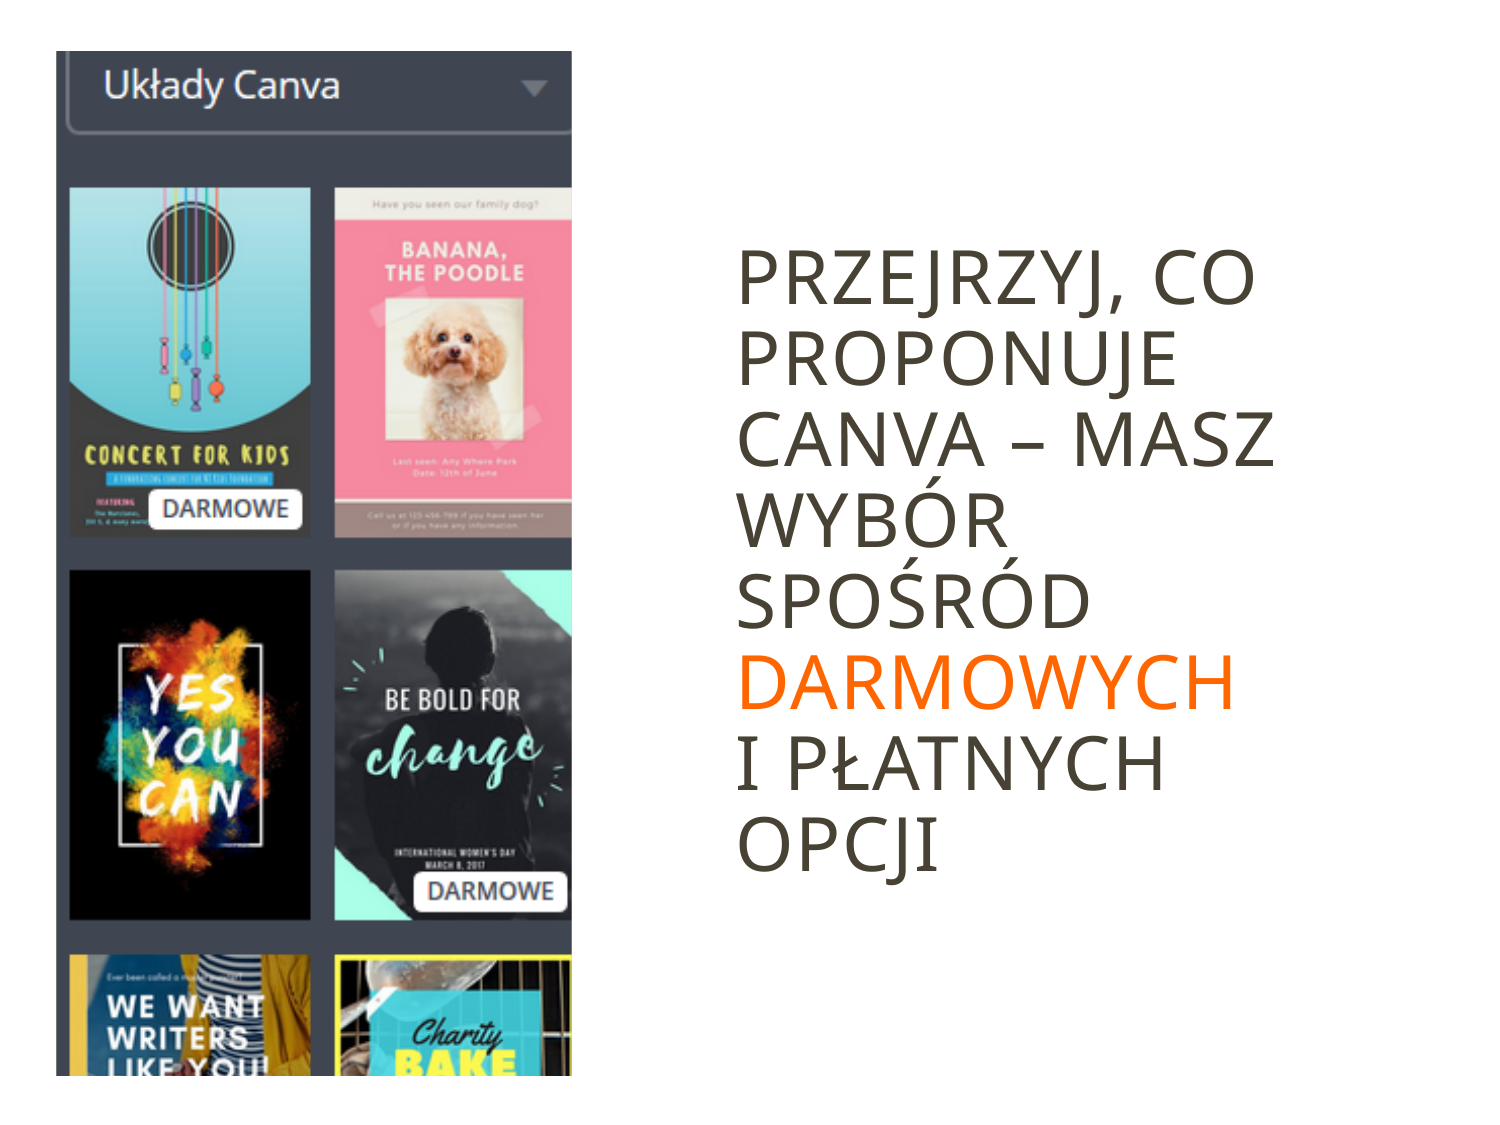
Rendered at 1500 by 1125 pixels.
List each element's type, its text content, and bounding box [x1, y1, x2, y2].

picture [56, 51, 572, 1076]
list Przejrzyj, co proponuje canva – masz wybór spośród darmowych i płatnych opcji [727, 293, 1340, 835]
